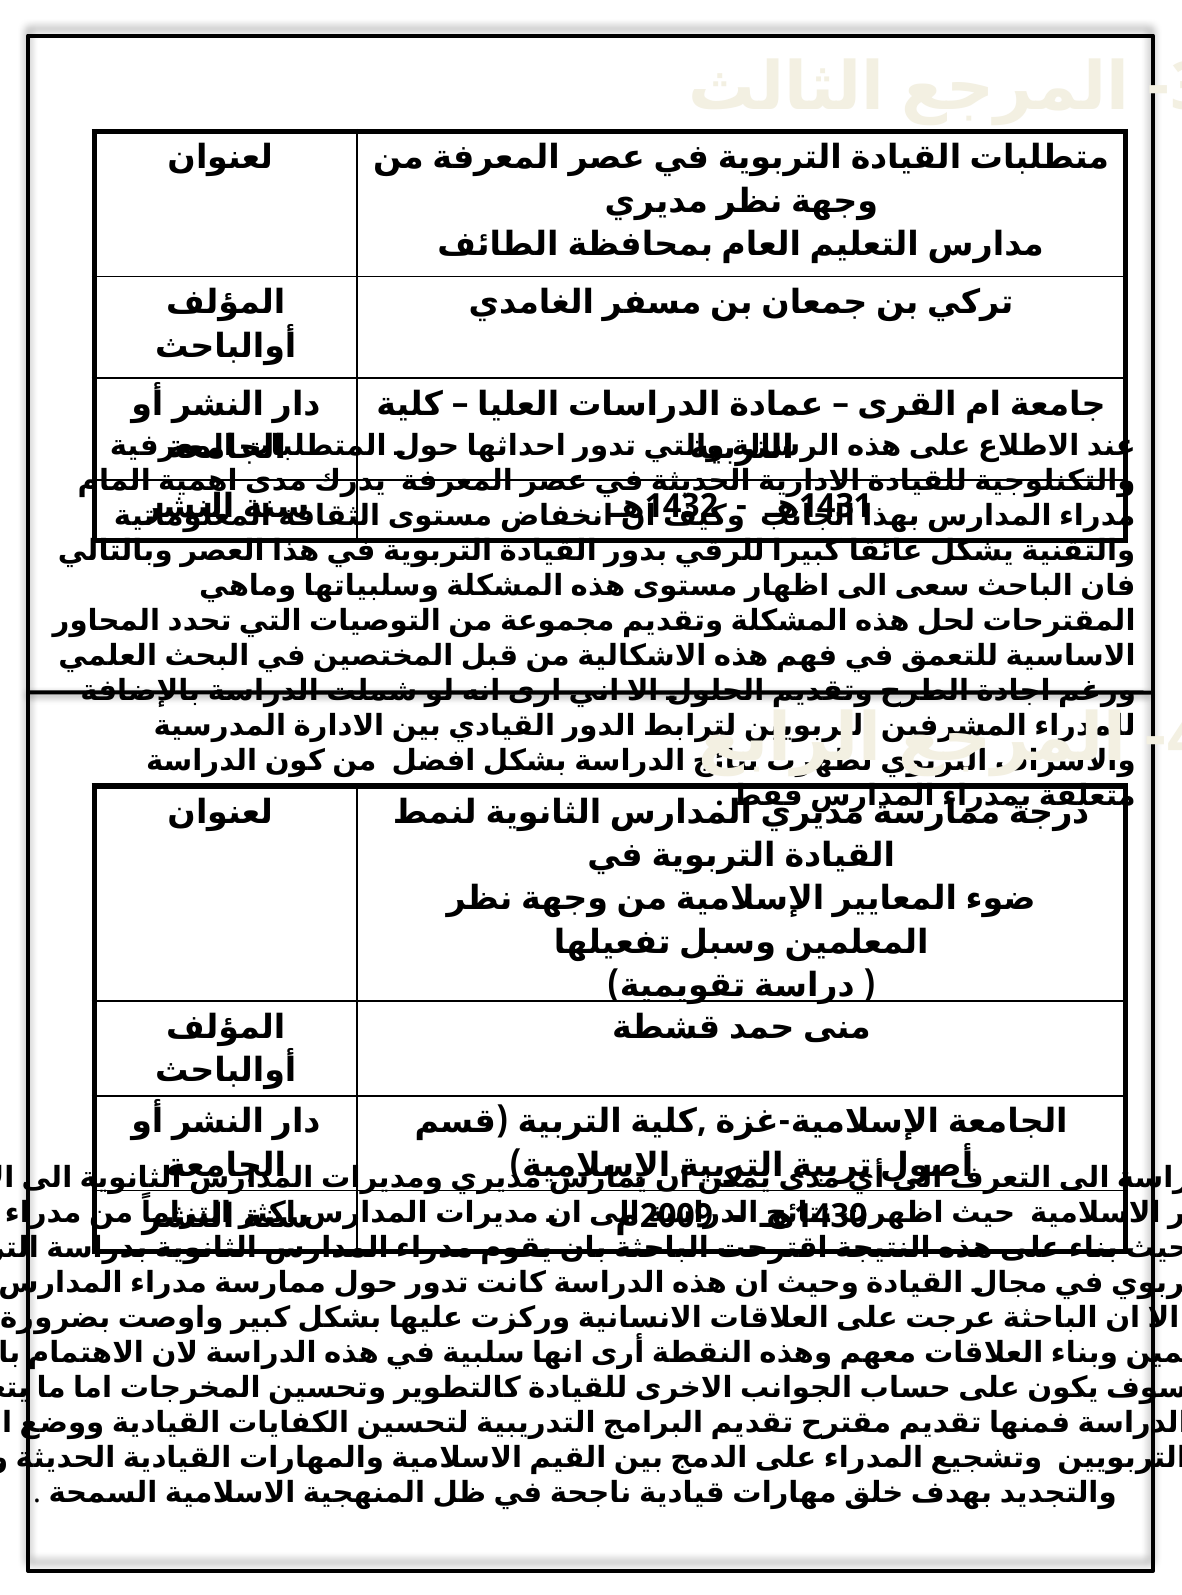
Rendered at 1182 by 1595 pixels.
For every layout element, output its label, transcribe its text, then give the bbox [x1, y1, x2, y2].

table_cell تركي بن جمعان بن مسفر الغامدي [358, 277, 1123, 377]
table_cell جامعة ام القرى – عمادة الدراسات العليا – كلية التربية [358, 379, 1123, 419]
table_cell منى حمد قشطة [358, 1002, 1123, 1095]
text_box [26, 34, 1155, 689]
text_box عند الاطلاع على هذه الرسالة والتي تدور احداثها حول المتطلبات المعرفية والتكنلوجية للقيادة الادارية الحديثة في عصر المعرفة يدرك مدى اهمية المام مدراء المدارس بهذا الجانب وكيف ان انخفاض مستوى الثقافة المعلوماتية والتقنية يشكل عائقا كبيرا للرقي بدور القيادة التربوية في هذا العصر وبالتالي فان الباحث سعى الى اظهار مستوى هذه المشكلة وسلبياتها وماهي المقترحات لحل هذه المشكلة وتقديم مجموعة من التوصيات التي تحدد المحاور الاساسية للتعمق في فهم هذه الاشكالية من قبل المختصين في البحث العلمي ورغم اجادة الطرح وتقديم الحلول الا اني ارى انه لو شملت الدراسة بالإضافة للمدراء المشرفين التربويين لترابط الدور القيادي بين الادارة المدرسية والاشراف التربوي لظهرت نتائج الدراسة بشكل افضل من كون الدراسة متعلقة بمدراء المدارس فقط . [28, 703, 1152, 819]
table_cell دار النشر أو الجامعة [97, 1097, 356, 1151]
text_box 4- المرجع الرابع [683, 686, 1182, 781]
table_header العنوان [97, 789, 356, 1000]
table_header درجة ممارسة مديري المدارس الثانوية لنمط القيادة التربوية في ضوء المعايير الإسلامية من وجهة نظر المعلمين وسبل تفعيلها ( دراسة تقويمية) [358, 789, 1123, 1000]
table_cell الجامعة الإسلامية-غزة ,كلية التربية (قسم أصول تربية التربية الإسلامية) [358, 1097, 1123, 1151]
table_cell المؤلف أوالباحث [97, 1002, 356, 1095]
text_box [26, 702, 92, 1151]
text_box هدفت هذه الدراسة الى التعرف الى أي مدى يمكن ان يمارس مديري ومديرات المدارس الثانوية الى الاسلوب القيادي وفق المعايير الاسلامية حيث اظهرت نتائج الدراسة الى ان مديرات المدارس اكثر التزاماً من مدراء المدارس في هذا الجانب حيث بناء على هذه النتيجة اقترحت الباحثة بان يقوم مدراء المدارس الثانوية بدراسة التراث الاسلامي الاخلاقي والتربوي في مجال القيادة وحيث ان هذه الدراسة كانت تدور حول ممارسة مدراء المدارس للنمط القيادي الاسلامي الا ان الباحثة عرجت على العلاقات الانسانية وركزت عليها بشكل كبير واوصت بضرورة تلبيه جميع متطلبات المعلمين وبناء العلاقات معهم وهذه النقطة أرى انها سلبية في هذه الدراسة لان الاهتمام بالجانب الانساني بشكل كبير سوف يكون على حساب الجوانب الاخرى للقيادة كالتطوير وتحسين المخرجات اما ما يتعلق بالجوانب الايجابية في الدراسة فمنها تقديم مقترح تقديم البرامج التدريبية لتحسين الكفايات القيادية ووضع المعايير الخاصة باختيار القادة التربويين وتشجيع المدراء على الدمج بين القيم الاسلامية والمهارات القيادية الحديثة والسعي للتطوير والتجديد بهدف خلق مهارات قيادية ناجحة في ظل المنهجية الاسلامية السمحة . [0, 1151, 1182, 1516]
text_box [1128, 781, 1155, 1151]
text_box [26, 1516, 1155, 1573]
table_cell دار النشر أو الجامعة [97, 379, 356, 419]
table_header العنوان [97, 134, 356, 276]
table_cell المؤلف أوالباحث [97, 277, 356, 377]
text_box 3- المرجع الثالث [673, 35, 1182, 131]
text_box عند الاطلاع على هذه الرسالة والتي تدور احداثها حول المتطلبات المعرفية والتكنلوجية للقيادة الادارية الحديثة في عصر المعرفة يدرك مدى اهمية المام مدراء المدارس بهذا الجانب وكيف ان انخفاض مستوى الثقافة المعلوماتية والتقنية يشكل عائقا كبيرا للرقي بدور القيادة التربوية في هذا العصر وبالتالي فان الباحث سعى الى اظهار مستوى هذه المشكلة وسلبياتها وماهي المقترحات لحل هذه المشكلة وتقديم مجموعة من التوصيات التي تحدد المحاور الاساسية للتعمق في فهم هذه الاشكالية من قبل المختصين في البحث العلمي ورغم اجادة الطرح وتقديم الحلول الا اني ارى انه لو شملت الدراسة بالإضافة للمدراء المشرفين التربويين لترابط الدور القيادي بين الادارة المدرسية والاشراف التربوي لظهرت نتائج الدراسة بشكل افضل من كون الدراسة متعلقة بمدراء المدارس فقط . [28, 419, 1152, 688]
table_header متطلبات القيادة التربوية في عصر المعرفة من وجهة نظر مديري مدارس التعليم العام بمحافظة الطائف [358, 134, 1123, 276]
